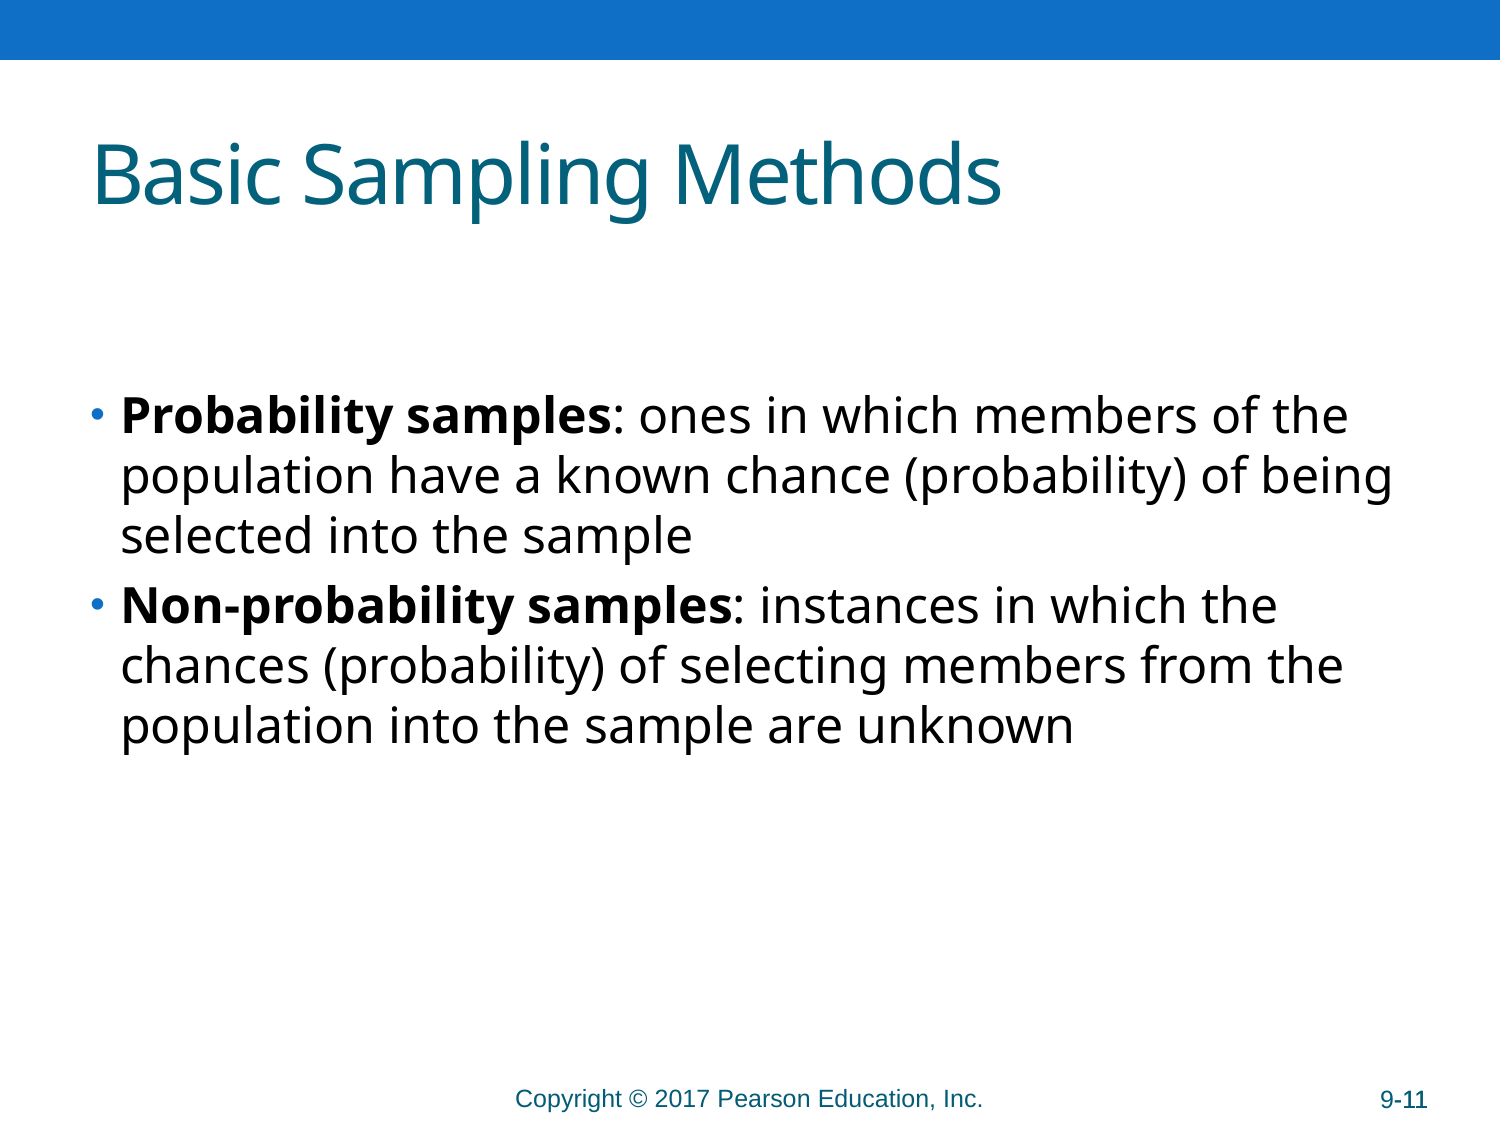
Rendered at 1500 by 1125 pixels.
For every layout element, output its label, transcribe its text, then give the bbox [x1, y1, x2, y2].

list Probability samples: ones in which members of the population have a known chance (probability) of being selected into the sample Non-probability samples: instances in which the chances (probability) of selecting members from the population into the sample are unknown [75, 376, 1425, 1125]
title Basic Sampling Methods [75, 90, 1425, 253]
